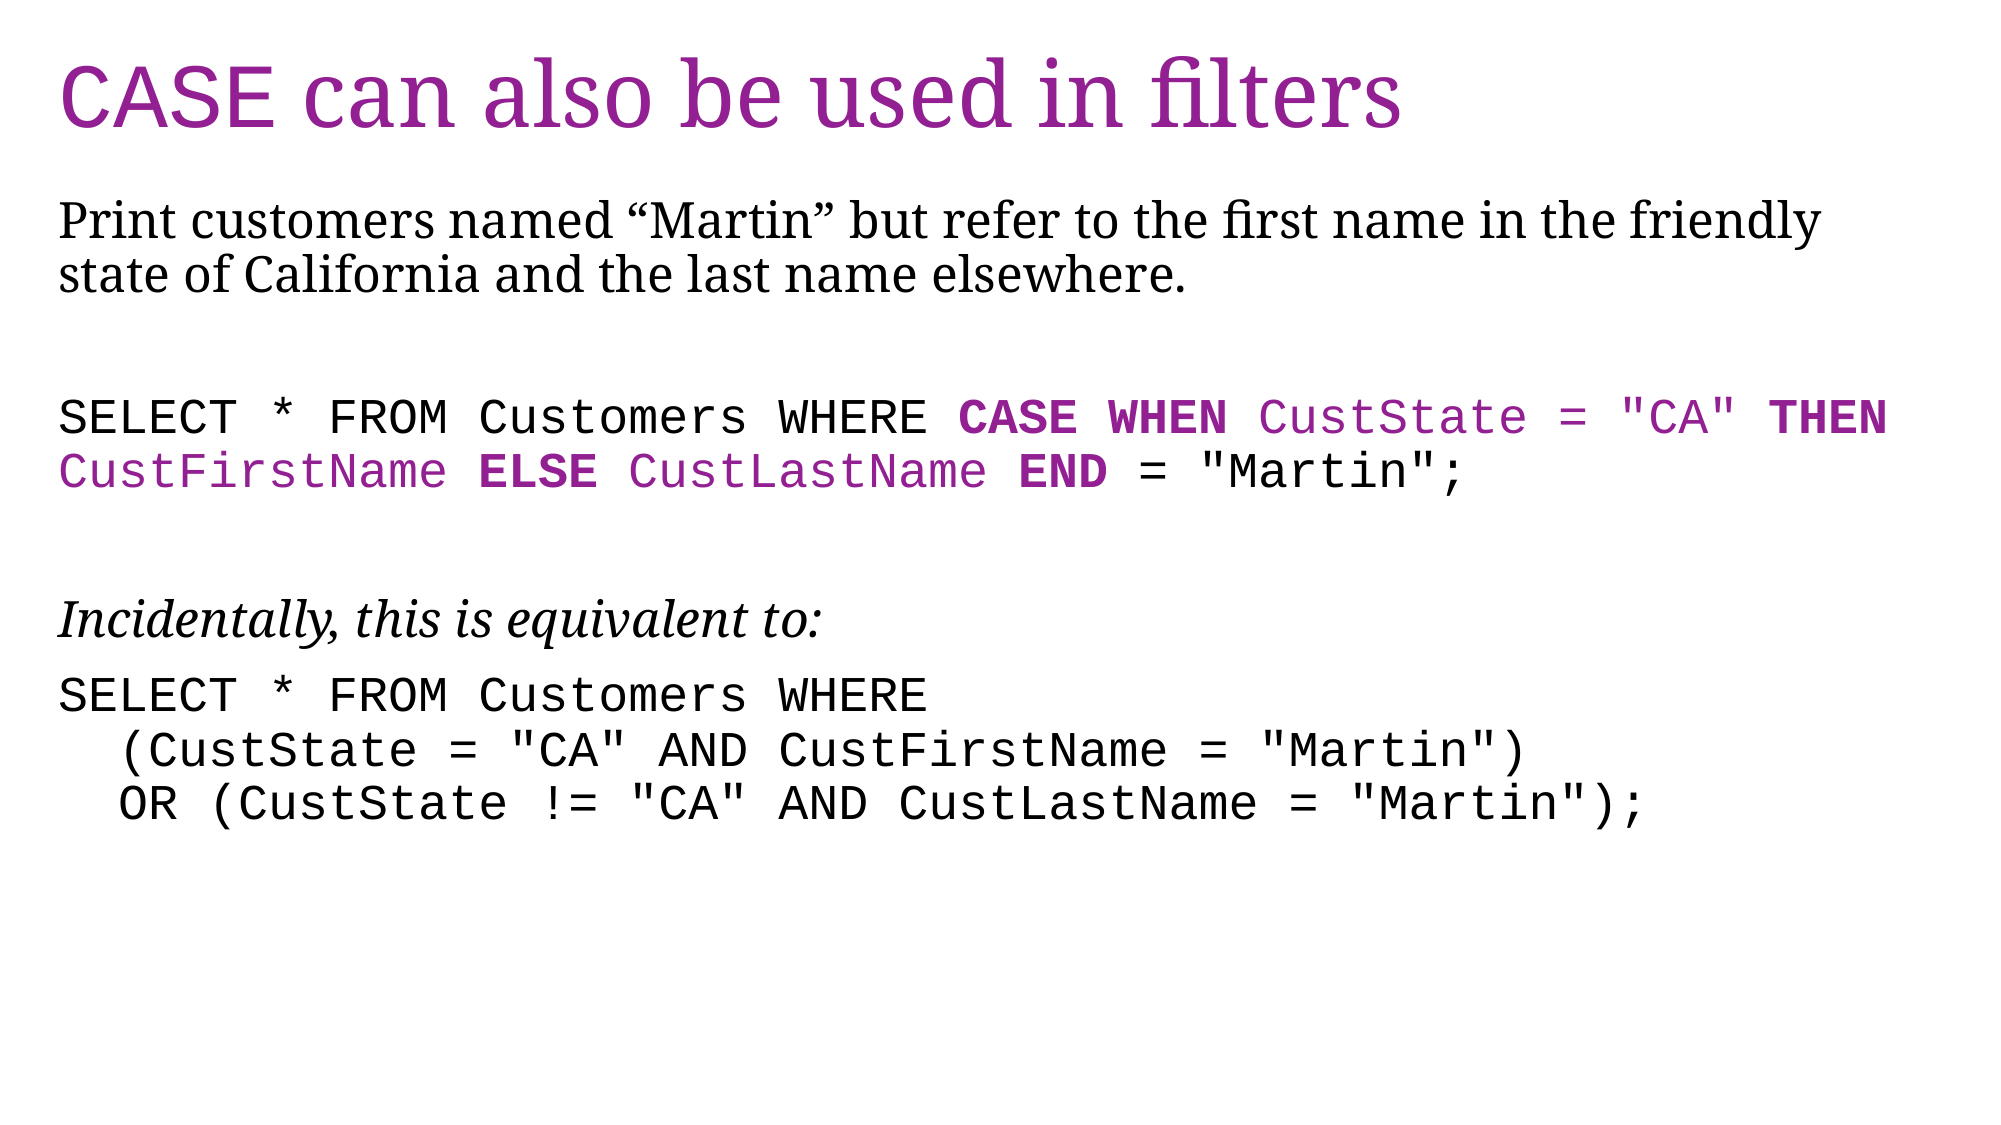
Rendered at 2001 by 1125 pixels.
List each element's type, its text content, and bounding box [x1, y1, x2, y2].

title CASE can also be used in filters [43, 25, 1953, 171]
list Print customers named “Martin” but refer to the first name in the friendly state of California and the last name elsewhere. SELECT * FROM Customers WHERE CASE WHEN CustState = "CA" THEN CustFirstName ELSE CustLastName END = "Martin"; Incidentally, this is equivalent to: SELECT * FROM Customers WHERE (CustState = "CA" AND CustFirstName = "Martin") OR (CustState != "CA" AND CustLastName = "Martin"); [43, 188, 1953, 1106]
